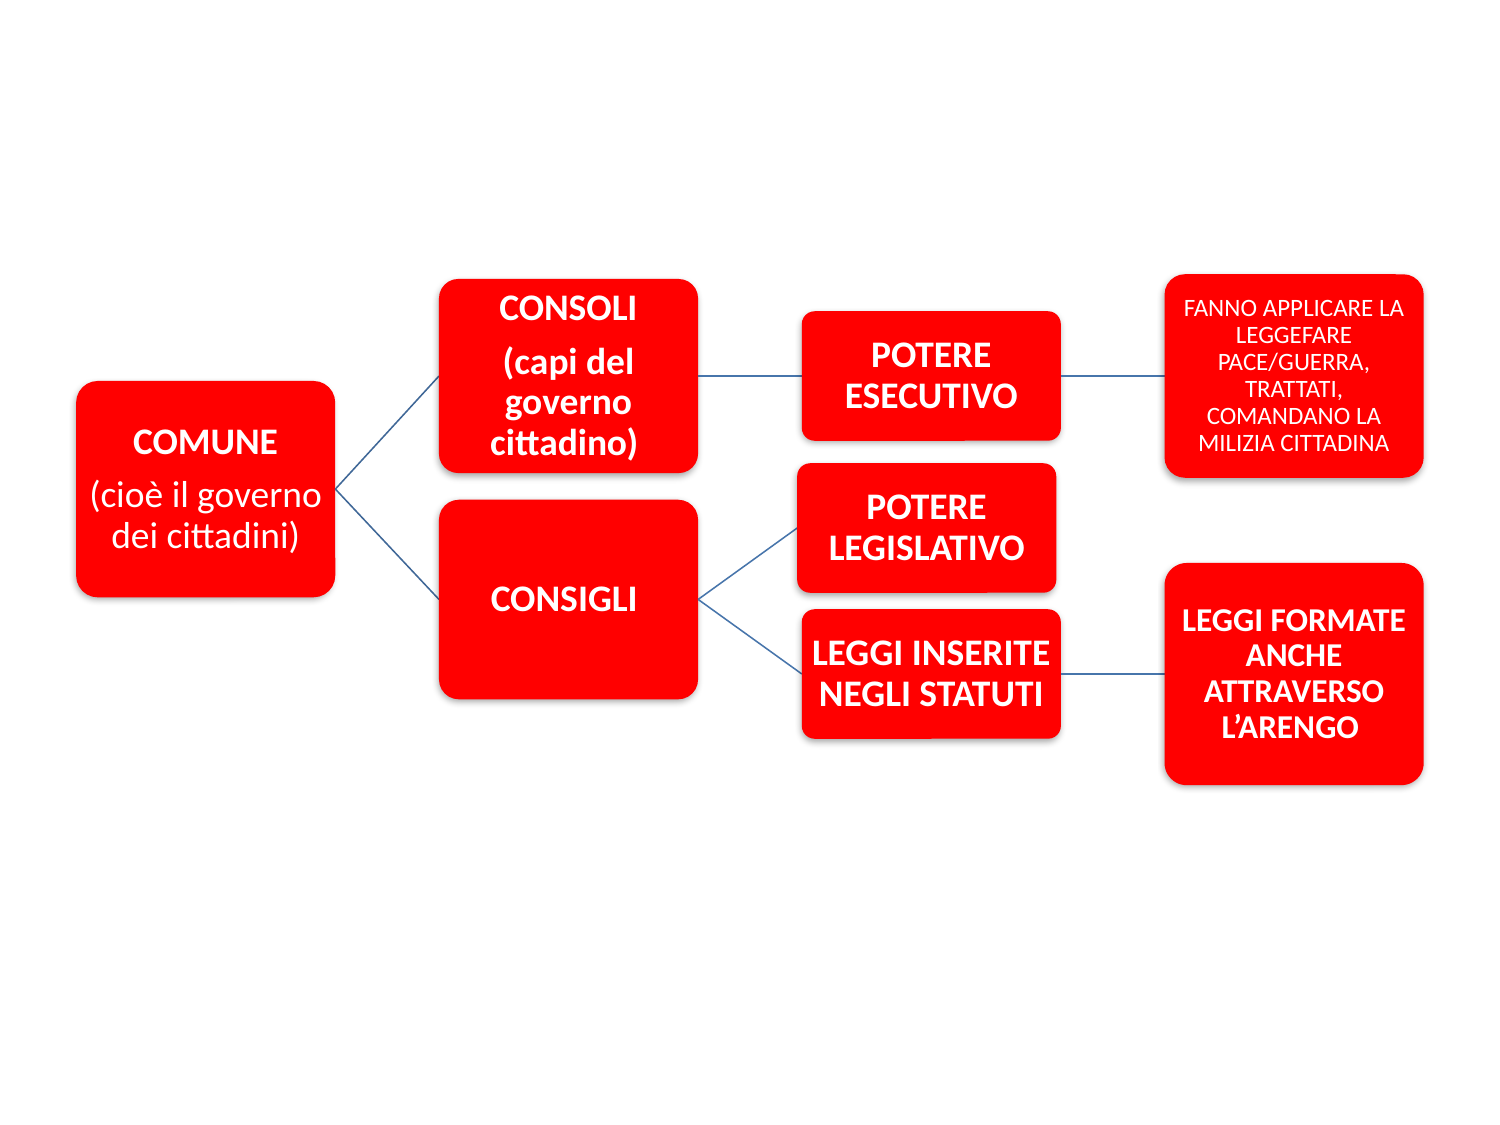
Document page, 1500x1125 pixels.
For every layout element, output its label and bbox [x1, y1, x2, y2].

list [74, 54, 1426, 1006]
